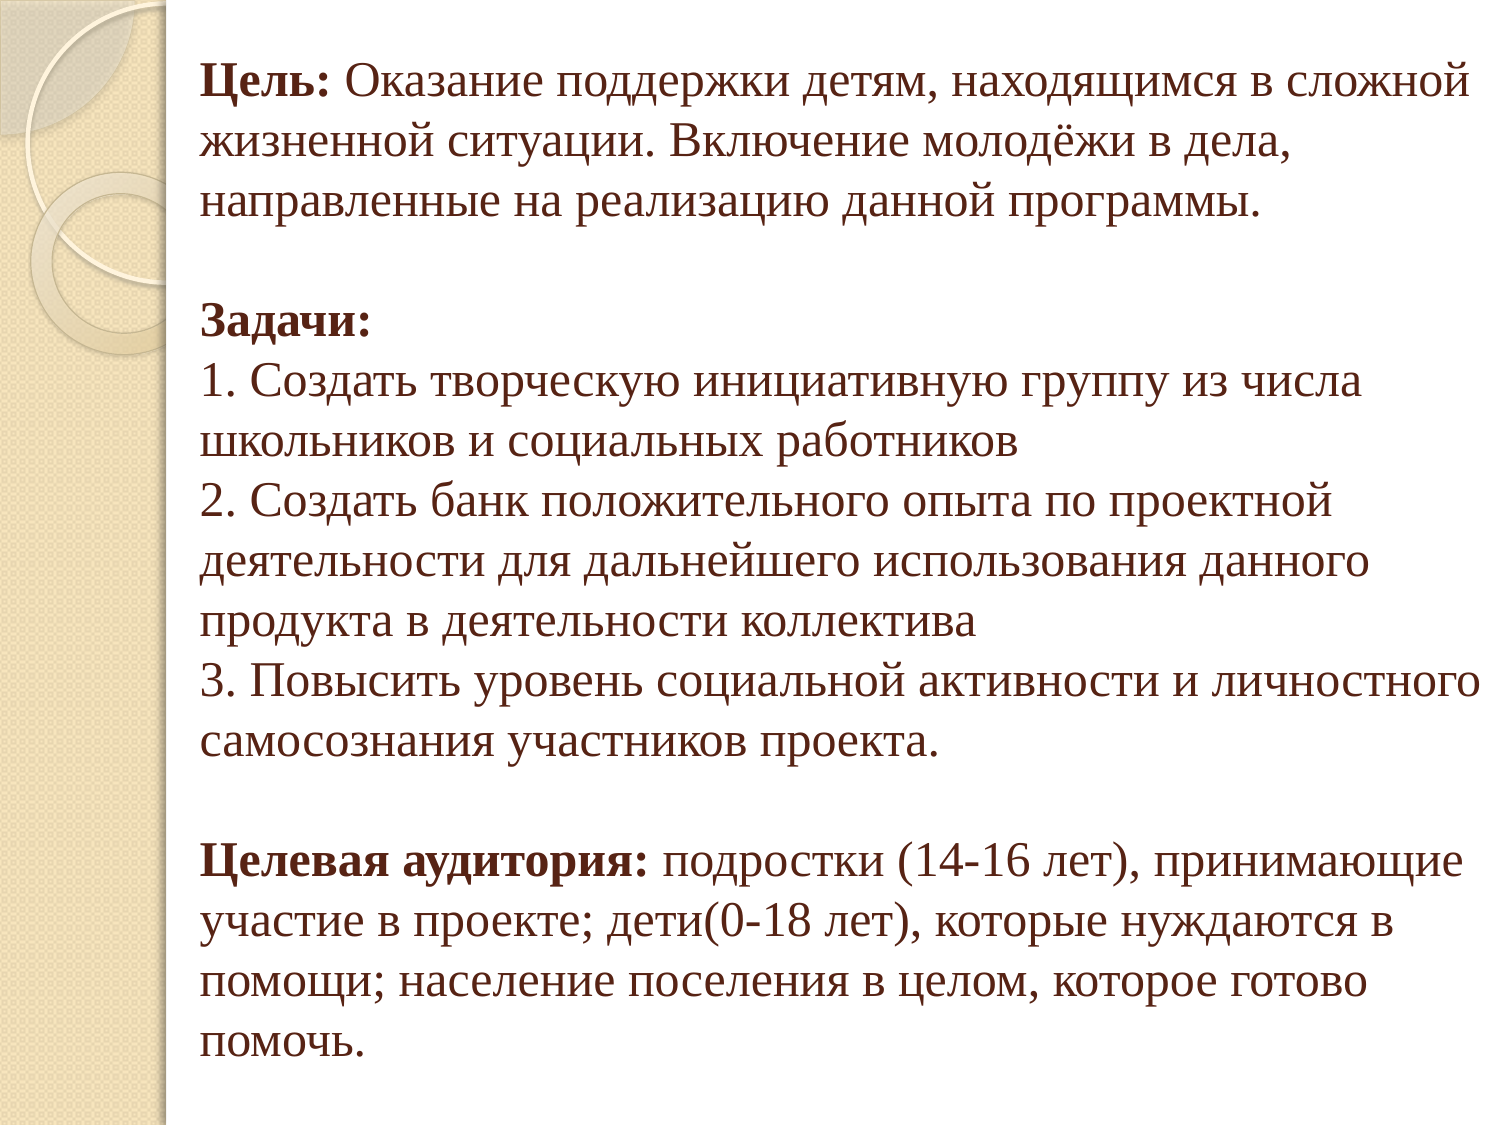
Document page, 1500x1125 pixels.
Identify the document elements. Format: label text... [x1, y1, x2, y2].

title Цель: Оказание поддержки детям, находящимся в сложной жизненной ситуации. Включение молодёжи в дела, направленные на реализацию данной программы. Задачи: 1. Создать творческую инициативную группу из числа школьников и социальных работников 2. Создать банк положительного опыта по проектной деятельности для дальнейшего использования данного продукта в деятельности коллектива 3. Повысить уровень социальной активности и личностного самосознания участников проекта. Целевая аудитория: подростки (14-16 лет), принимающие участие в проекте; дети(0-18 лет), которые нуждаются в помощи; население поселения в целом, которое готово помочь. [184, 0, 1500, 1125]
